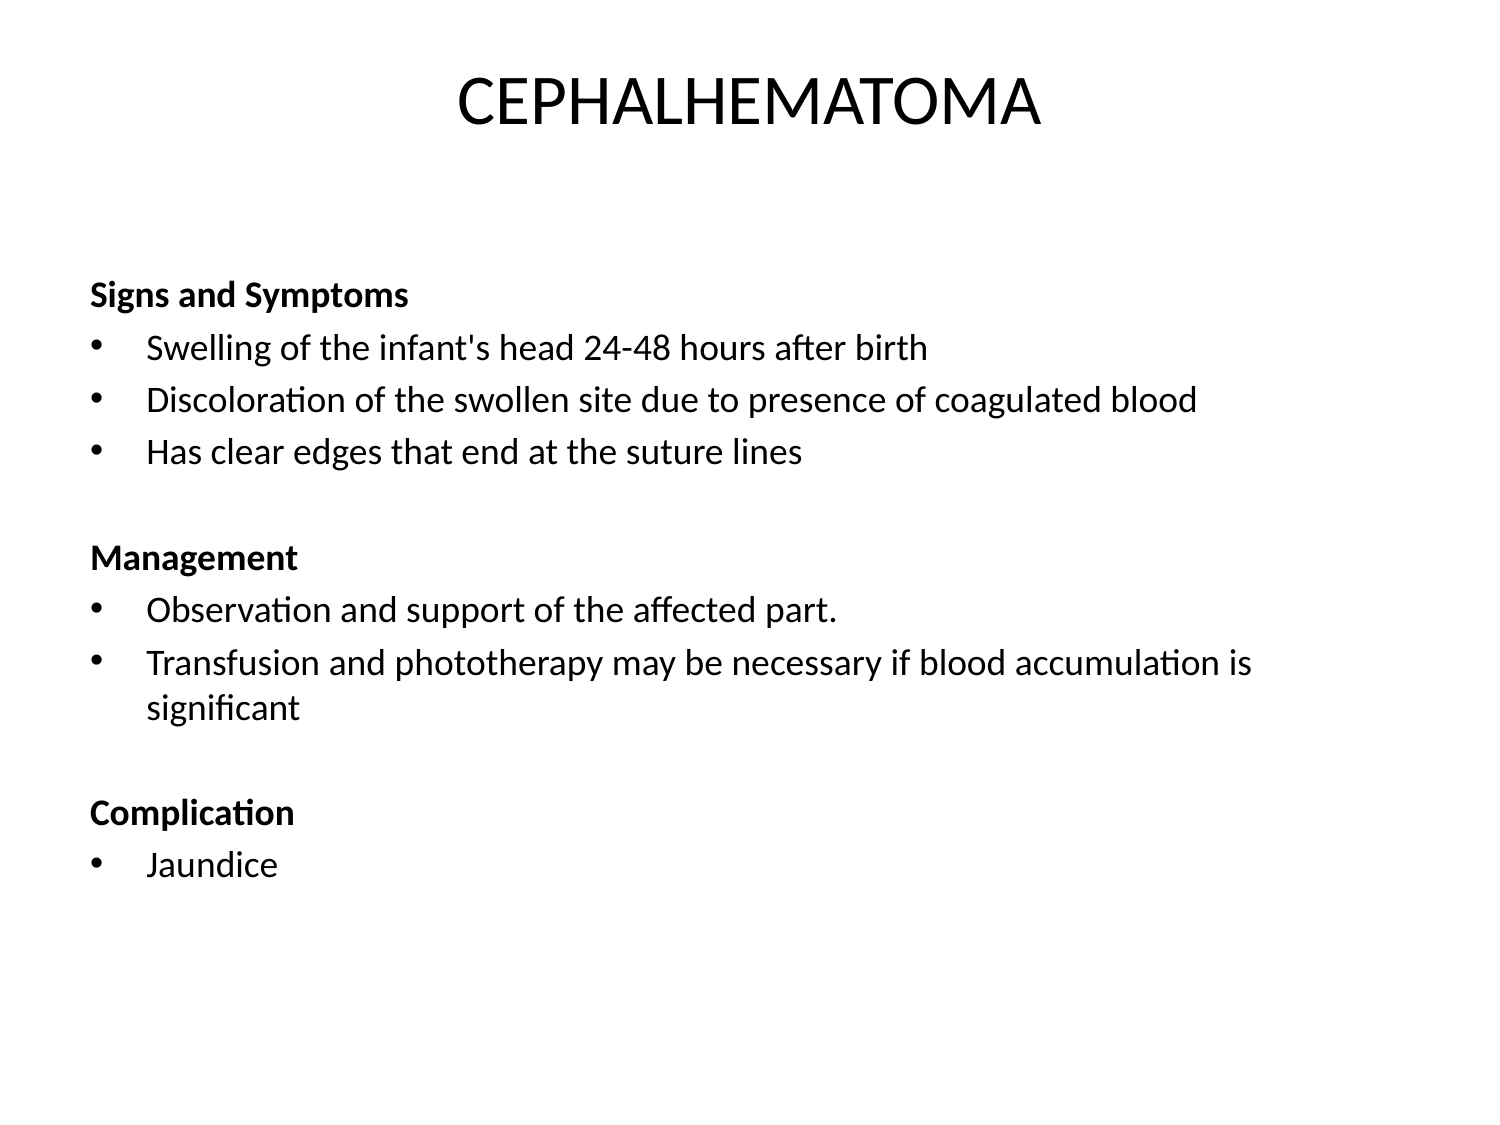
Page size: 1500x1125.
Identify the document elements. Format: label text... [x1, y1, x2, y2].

title CEPHALHEMATOMA [75, 45, 1425, 233]
list Signs and Symptoms Swelling of the infant's head 24-48 hours after birth Discoloration of the swollen site due to presence of coagulated blood Has clear edges that end at the suture lines Management Observation and support of the affected part. Transfusion and phototherapy may be necessary if blood accumulation is significant Complication Jaundice [75, 262, 1425, 1005]
